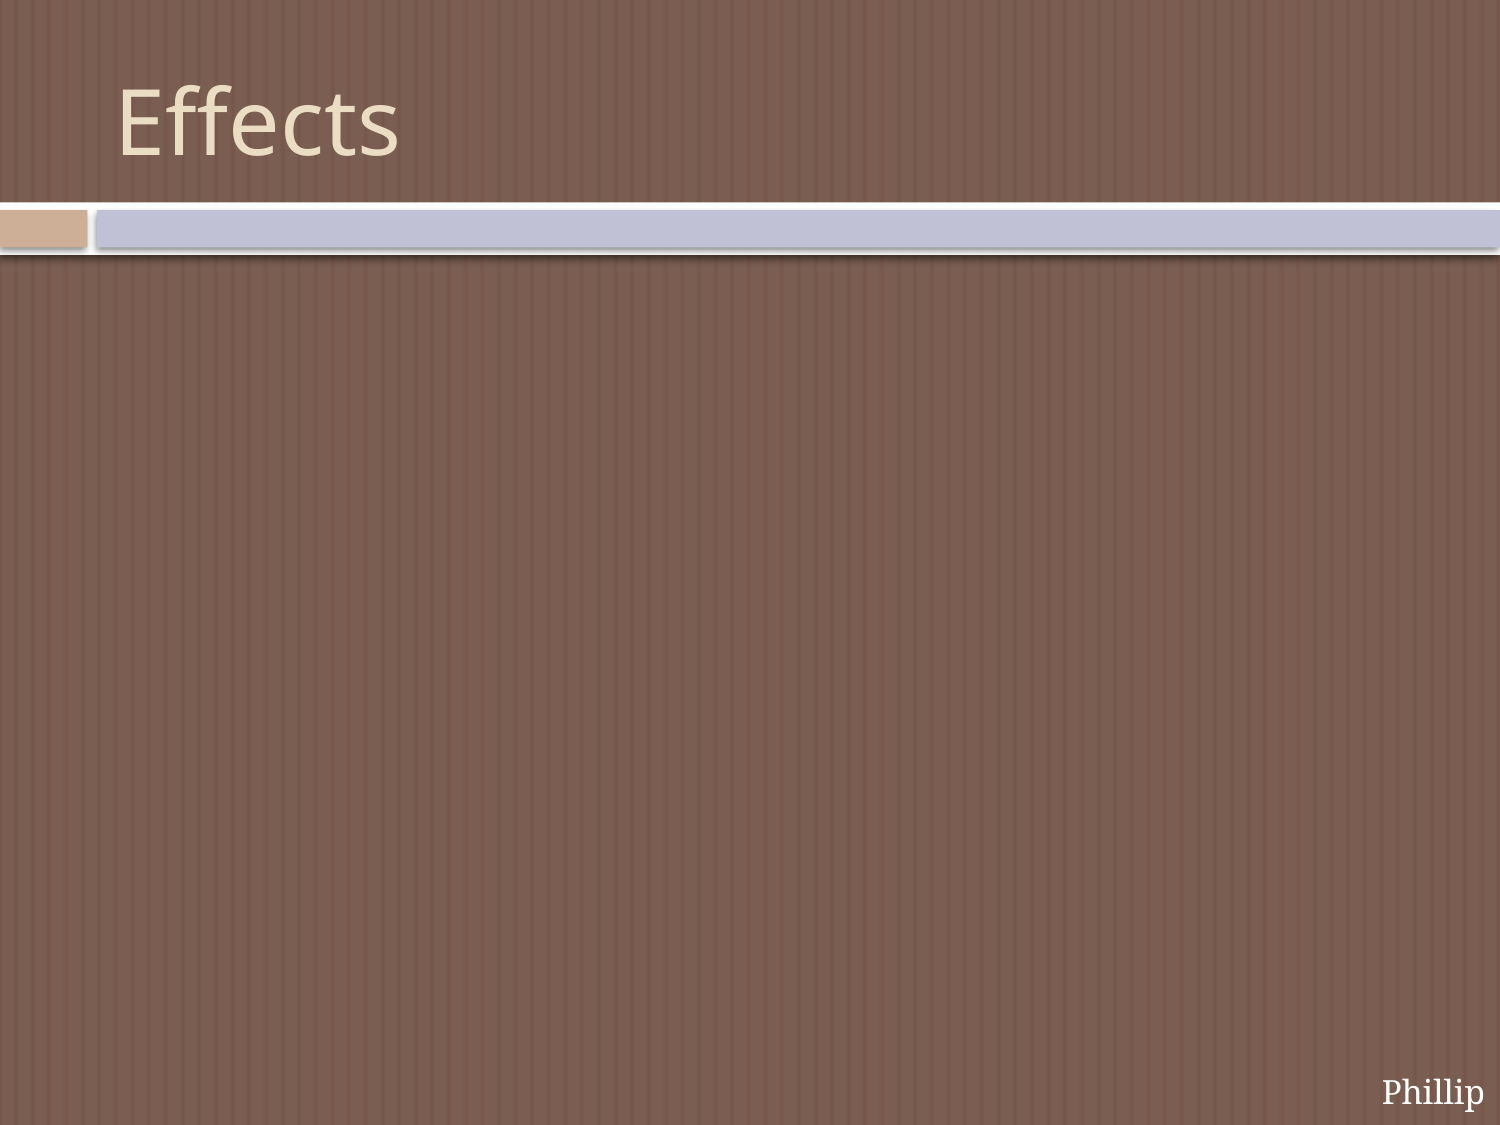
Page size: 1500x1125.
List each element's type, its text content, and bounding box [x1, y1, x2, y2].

text_box Phillip [1175, 1064, 1500, 1119]
title Effects [99, 37, 1438, 200]
